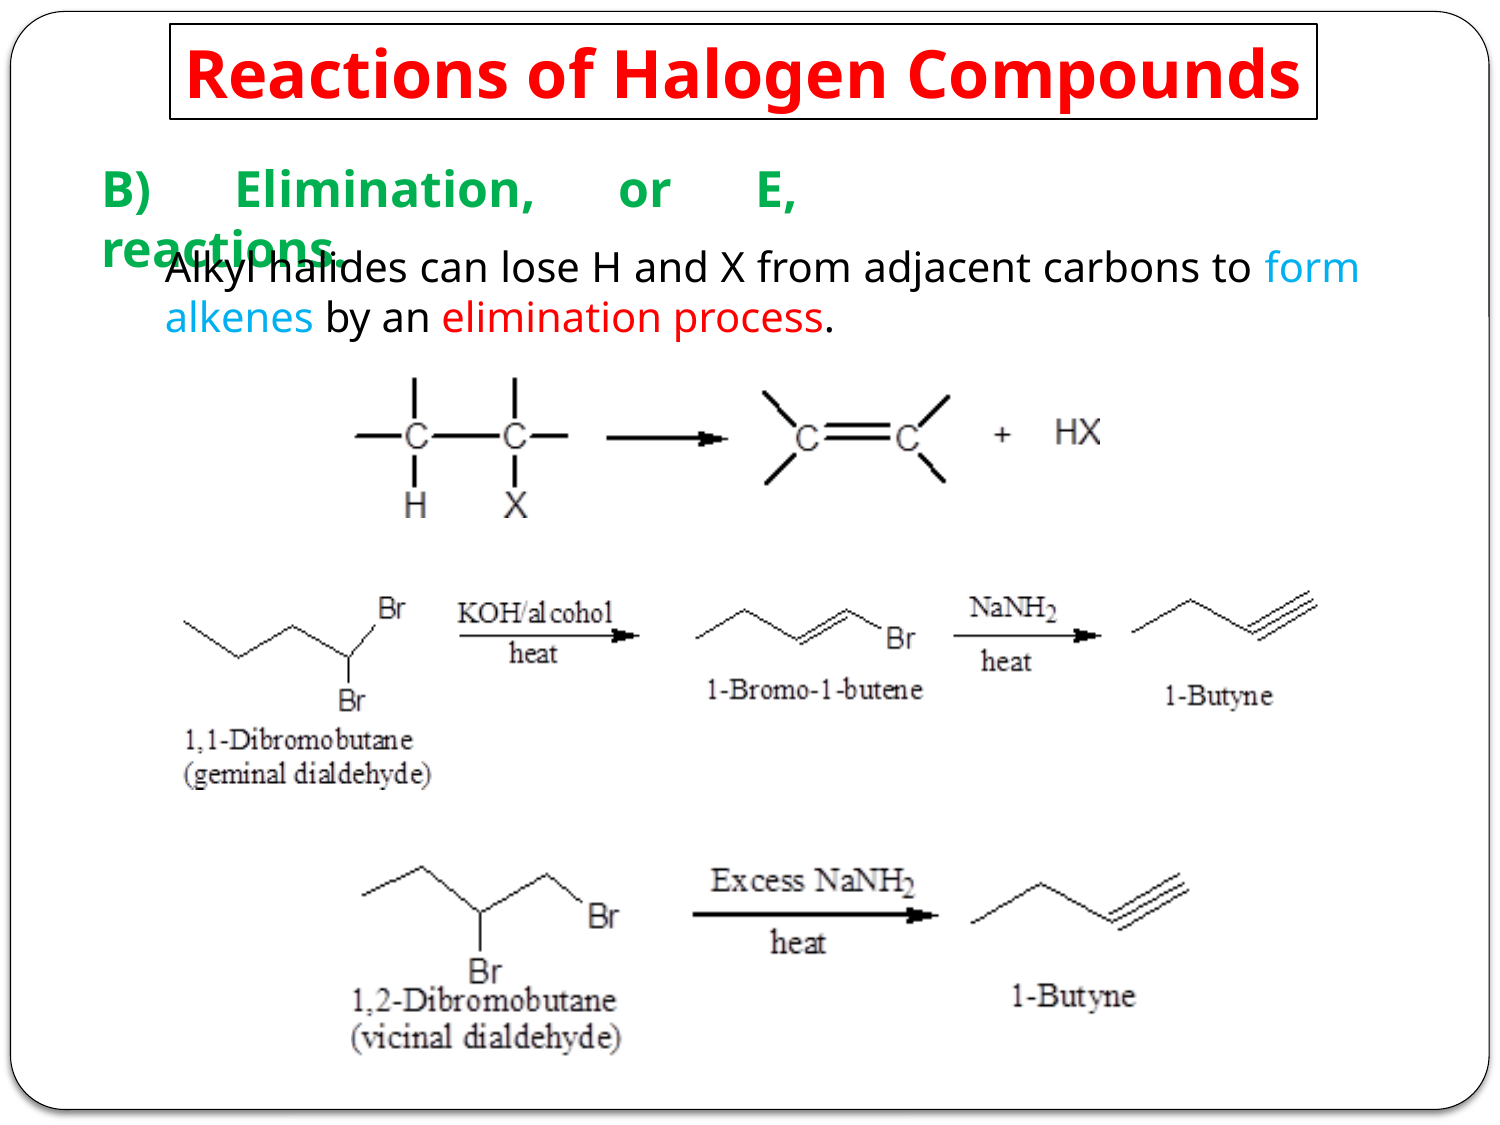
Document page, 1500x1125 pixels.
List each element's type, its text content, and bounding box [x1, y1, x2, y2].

text_box B) Elimination, or E, reactions. [86, 149, 813, 285]
text_box Reactions of Halogen Compounds [169, 23, 1318, 120]
picture [350, 374, 1101, 519]
picture [180, 587, 1320, 790]
picture [350, 862, 1192, 1058]
text_box Alkyl halides can lose H and X from adjacent carbons to form alkenes by an elimination process. [150, 233, 1375, 349]
